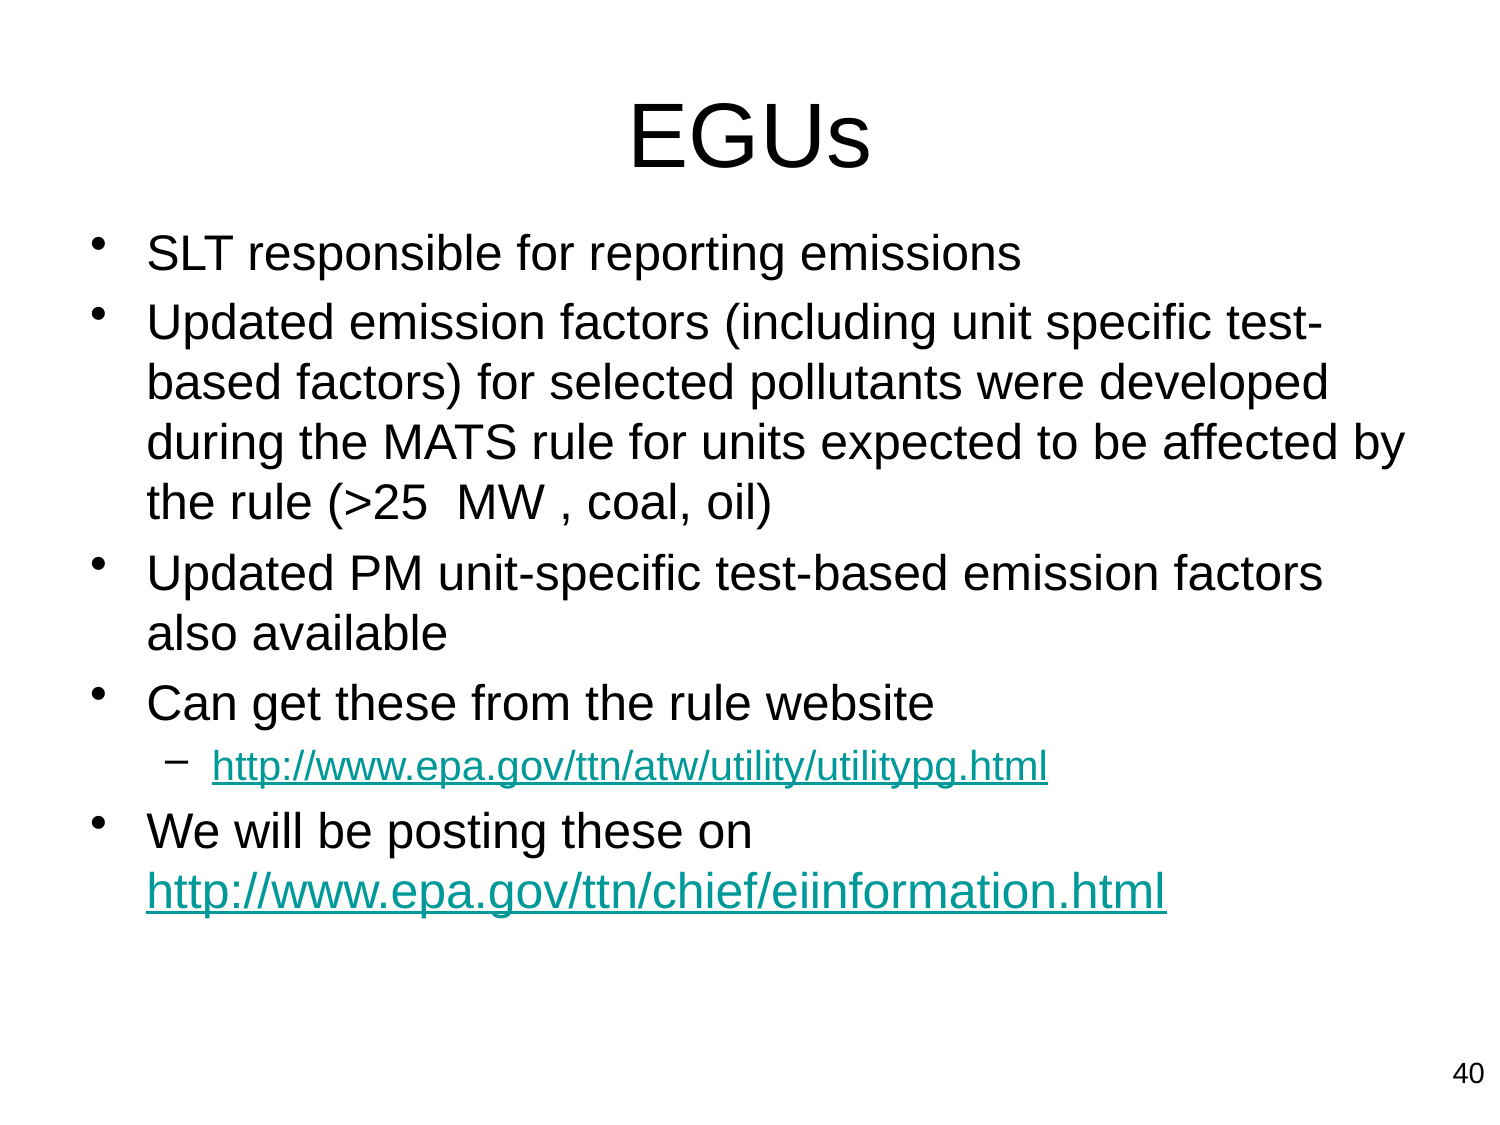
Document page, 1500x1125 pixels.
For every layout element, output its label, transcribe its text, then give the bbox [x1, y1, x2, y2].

slide_number 40 [1149, 1046, 1500, 1125]
title EGUs [74, 37, 1426, 212]
list SLT responsible for reporting emissions Updated emission factors (including unit specific test-based factors) for selected pollutants were developed during the MATS rule for units expected to be affected by the rule (>25 MW , coal, oil) Updated PM unit-specific test-based emission factors also available Can get these from the rule website http://www.epa.gov/ttn/atw/utility/utilitypg.html We will be posting these on http://www.epa.gov/ttn/chief/eiinformation.html [74, 212, 1426, 888]
